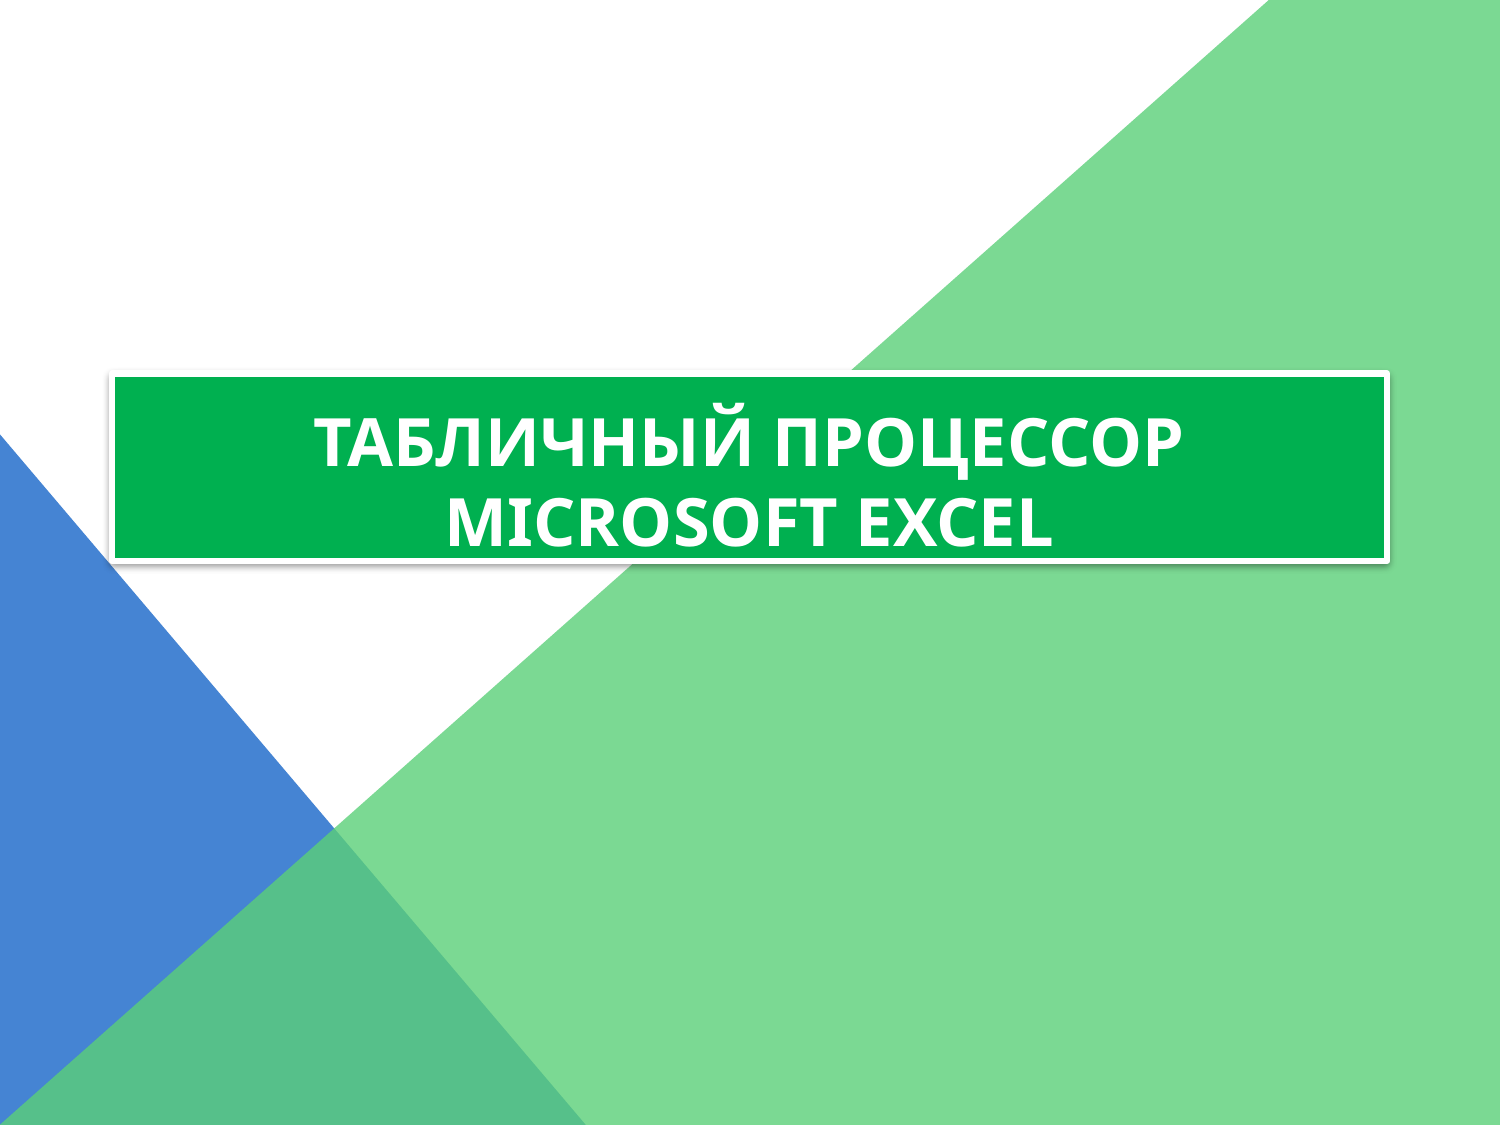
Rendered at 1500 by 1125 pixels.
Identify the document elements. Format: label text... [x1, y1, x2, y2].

title ТАБЛИЧНЫЙ ПРОЦЕССОР MICROSOFT EXCEL [109, 370, 1390, 564]
